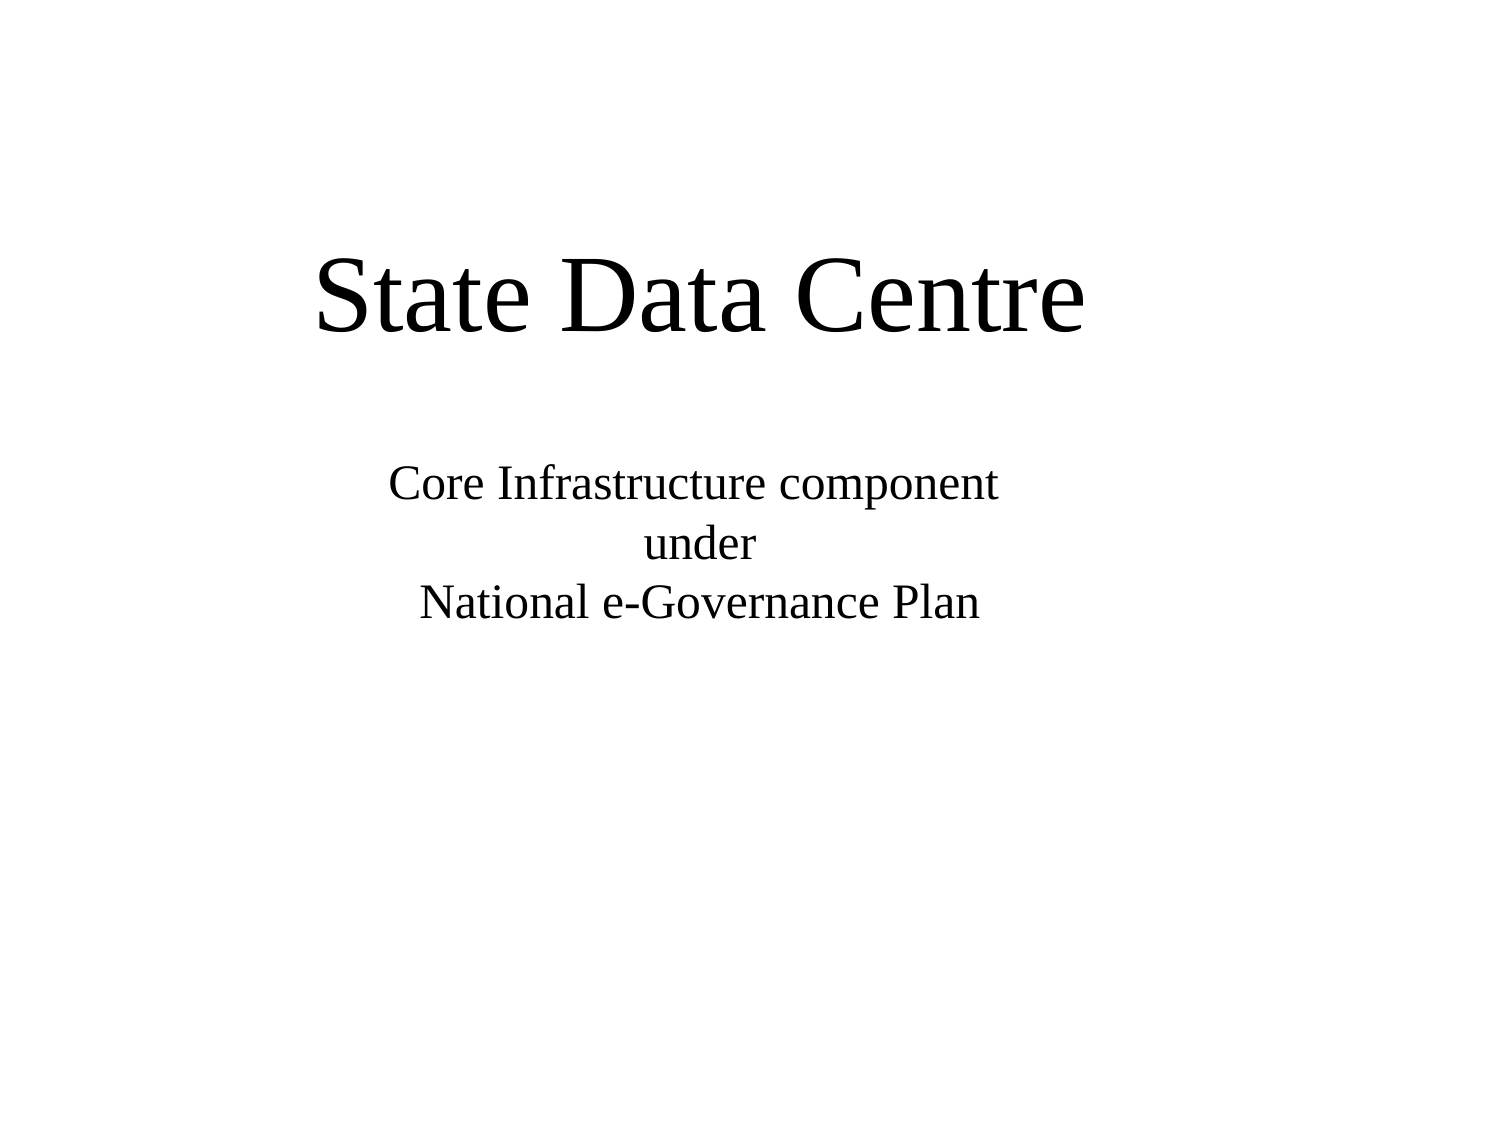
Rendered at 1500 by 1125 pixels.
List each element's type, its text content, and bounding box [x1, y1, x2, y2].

title State Data Centre Core Infrastructure component under National e-Governance Plan [37, 212, 1363, 638]
